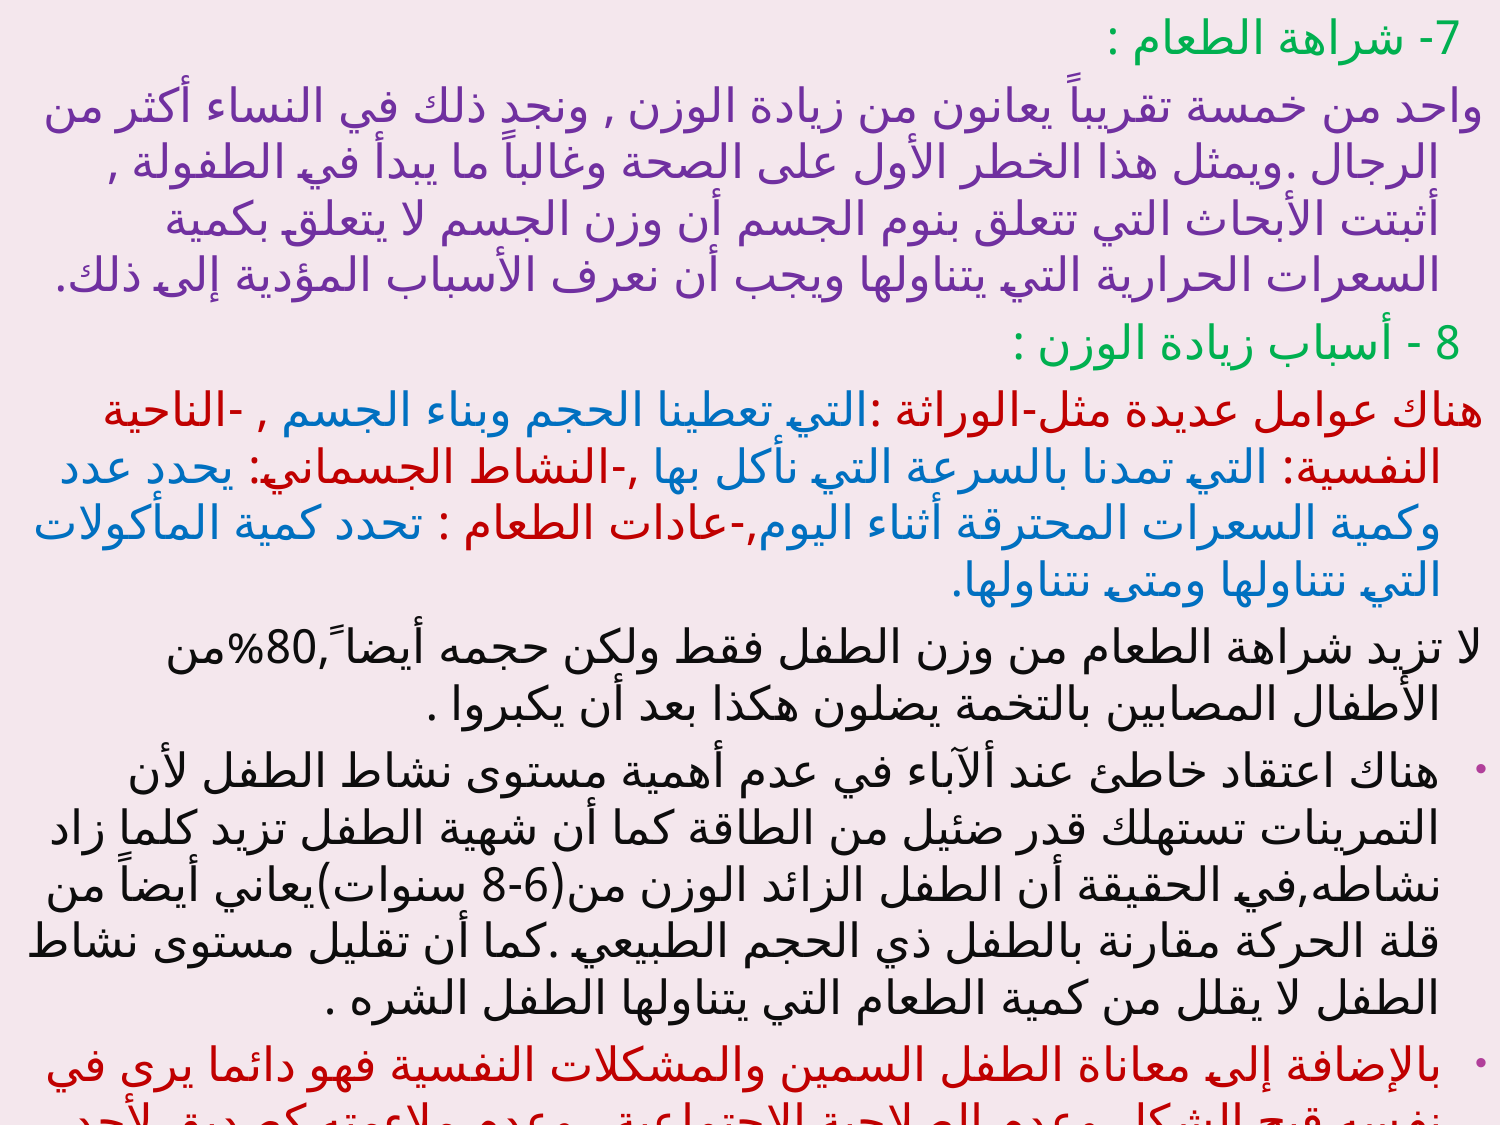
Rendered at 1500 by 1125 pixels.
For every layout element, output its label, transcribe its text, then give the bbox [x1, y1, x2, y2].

list 7- شراهة الطعام : واحد من خمسة تقريباً يعانون من زيادة الوزن , ونجد ذلك في النساء أكثر من الرجال .ويمثل هذا الخطر الأول على الصحة وغالباً ما يبدأ في الطفولة , أثبتت الأبحاث التي تتعلق بنوم الجسم أن وزن الجسم لا يتعلق بكمية السعرات الحرارية التي يتناولها ويجب أن نعرف الأسباب المؤدية إلى ذلك. 8 - أسباب زيادة الوزن : هناك عوامل عديدة مثل-الوراثة :التي تعطينا الحجم وبناء الجسم , -الناحية النفسية: التي تمدنا بالسرعة التي نأكل بها ,-النشاط الجسماني: يحدد عدد وكمية السعرات المحترقة أثناء اليوم,-عادات الطعام : تحدد كمية المأكولات التي نتناولها ومتى نتناولها. لا تزيد شراهة الطعام من وزن الطفل فقط ولكن حجمه أيضا ً,80%من الأطفال المصابين بالتخمة يضلون هكذا بعد أن يكبروا . هناك اعتقاد خاطئ عند ألآباء في عدم أهمية مستوى نشاط الطفل لأن التمرينات تستهلك قدر ضئيل من الطاقة كما أن شهية الطفل تزيد كلما زاد نشاطه,في الحقيقة أن الطفل الزائد الوزن من(6-8 سنوات)يعاني أيضاً من قلة الحركة مقارنة بالطفل ذي الحجم الطبيعي .كما أن تقليل مستوى نشاط الطفل لا يقلل من كمية الطعام التي يتناولها الطفل الشره . بالإضافة إلى معاناة الطفل السمين والمشكلات النفسية فهو دائما يرى في نفسه قبح الشكل وعدم الصلاحية الاجتماعية , وعدم ملاءمته كصديق لأحد. [0, 0, 1500, 1125]
